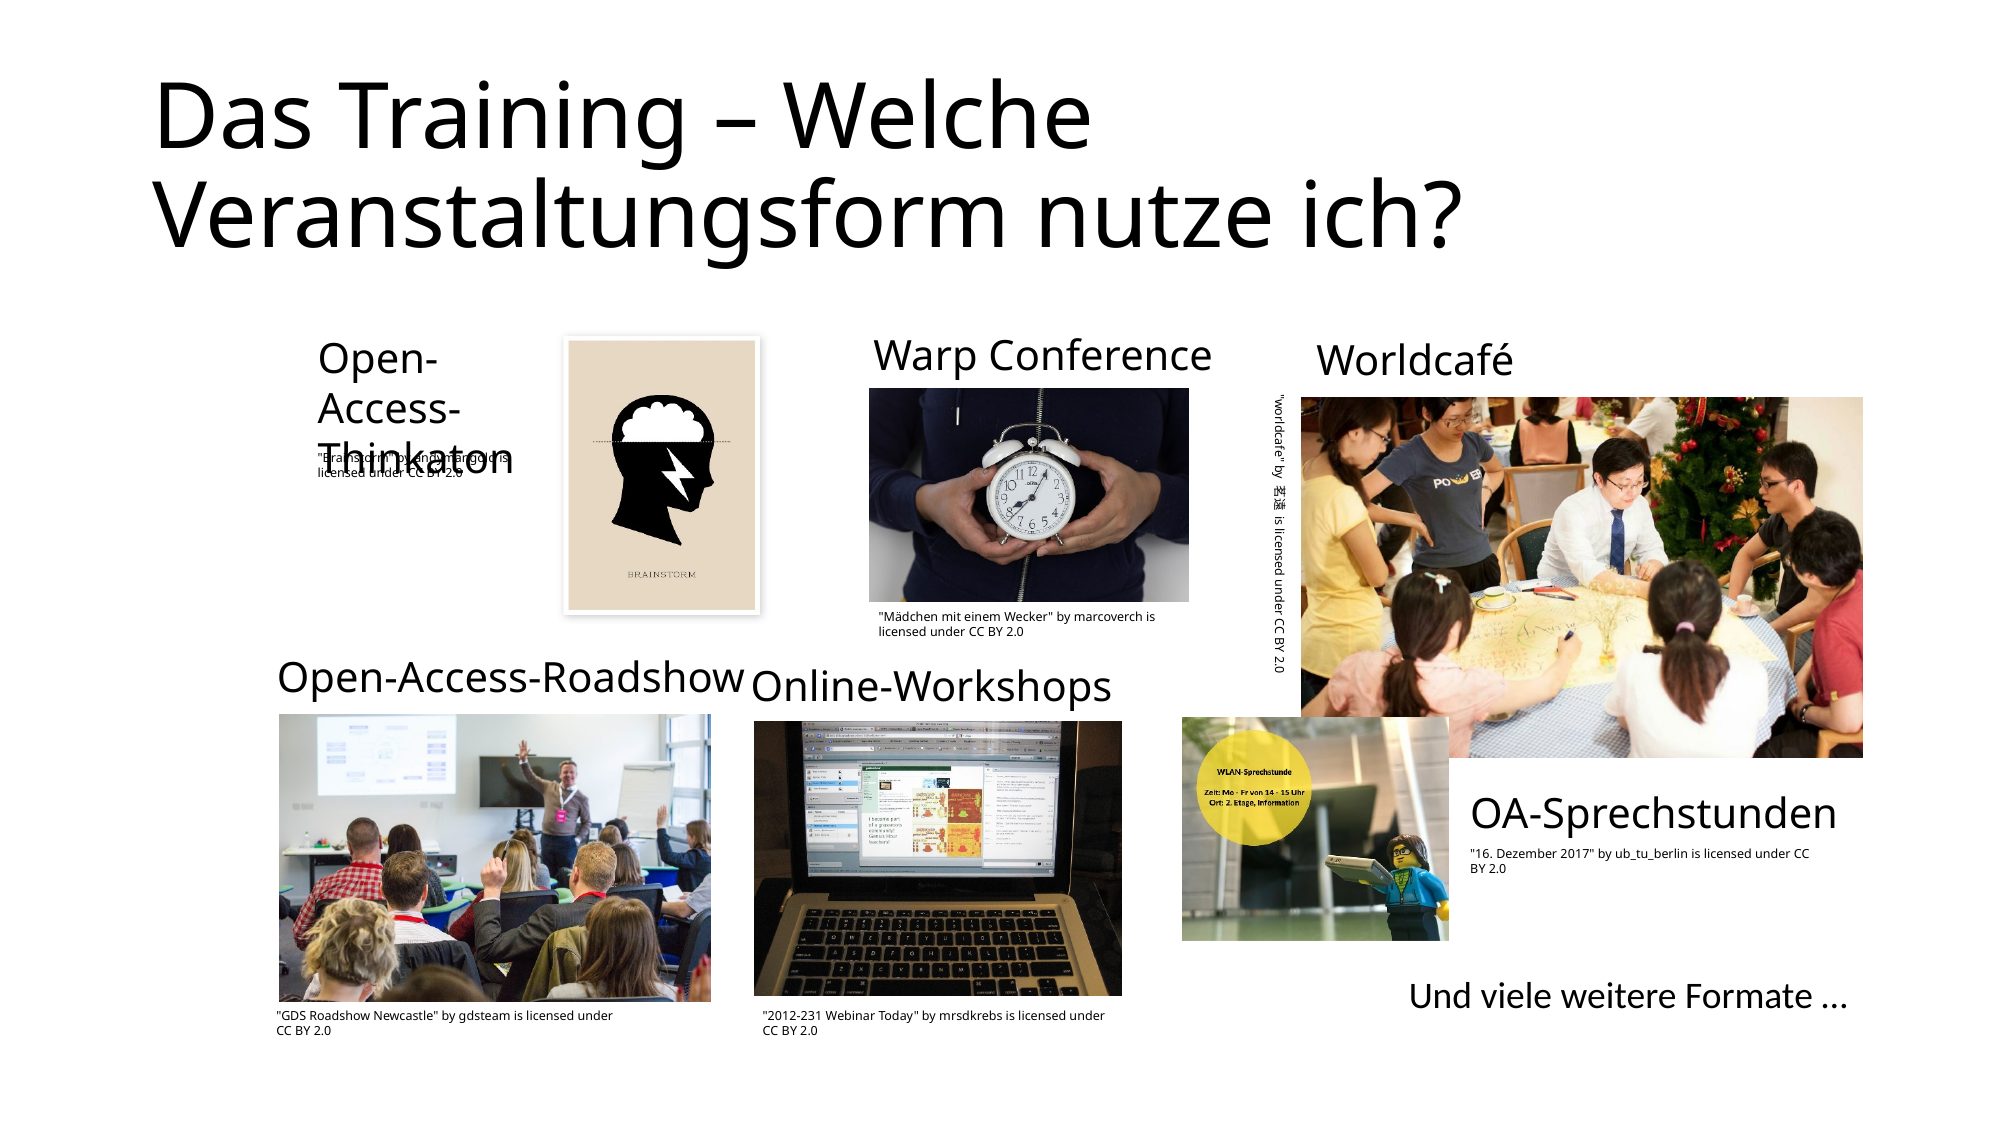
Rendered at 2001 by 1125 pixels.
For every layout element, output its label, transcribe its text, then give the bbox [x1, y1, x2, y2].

picture [279, 714, 711, 1003]
text_box Online-Workshops [735, 652, 1262, 717]
title Das Training – Welche Veranstaltungsform nutze ich? [137, 59, 1886, 278]
text_box Worldcafé [1301, 326, 1827, 392]
text_box OA-Sprechstunden [1455, 779, 1981, 844]
picture [551, 323, 772, 627]
text_box "worldcafe" by 茗遠 is licensed under CC BY 2.0 [1265, 387, 1296, 717]
picture [1182, 397, 1863, 941]
picture [869, 388, 1189, 602]
text_box Open-Access-Thinkaton [303, 324, 551, 490]
text_box "16. Dezember 2017" by ub_tu_berlin is licensed under CC BY 2.0 [1455, 838, 1827, 884]
text_box "GDS Roadshow Newcastle" by gdsteam is licensed under CC BY 2.0 [261, 1000, 643, 1046]
text_box Open-Access-Roadshow [262, 643, 788, 709]
text_box "Mädchen mit einem Wecker" by marcoverch is licensed under CC BY 2.0 [863, 601, 1195, 647]
text_box "Brainstorm" by andymangold is licensed under CC BY 2.0 [303, 442, 528, 488]
text_box Und viele weitere Formate … [1212, 964, 1863, 1024]
picture [754, 721, 1122, 996]
text_box "2012-231 Webinar Today" by mrsdkrebs is licensed under CC BY 2.0 [747, 1000, 1130, 1046]
text_box Warp Conference [858, 321, 1384, 387]
